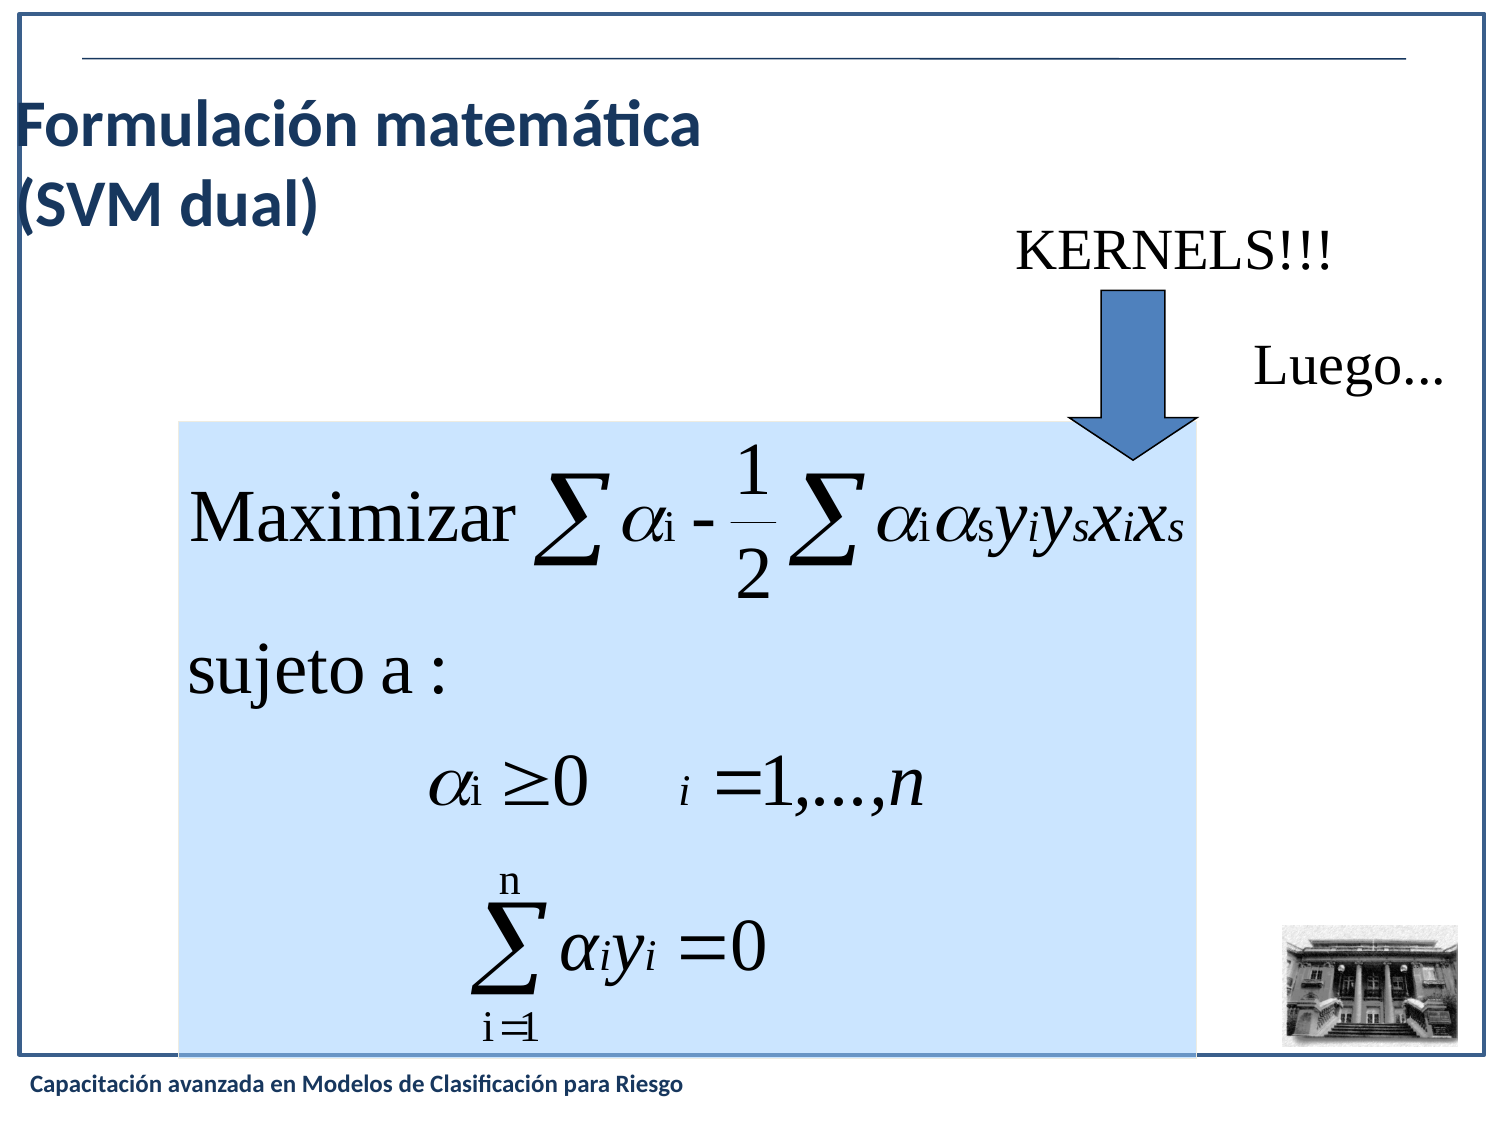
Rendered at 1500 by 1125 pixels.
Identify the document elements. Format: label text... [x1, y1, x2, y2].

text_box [178, 420, 1198, 1059]
title Formulación matemática (SVM dual) [0, 84, 1401, 235]
text_box [1069, 290, 1197, 420]
picture [1282, 925, 1458, 1047]
text_box KERNELS!!! [1000, 203, 1351, 289]
text_box Luego... [1239, 319, 1462, 404]
